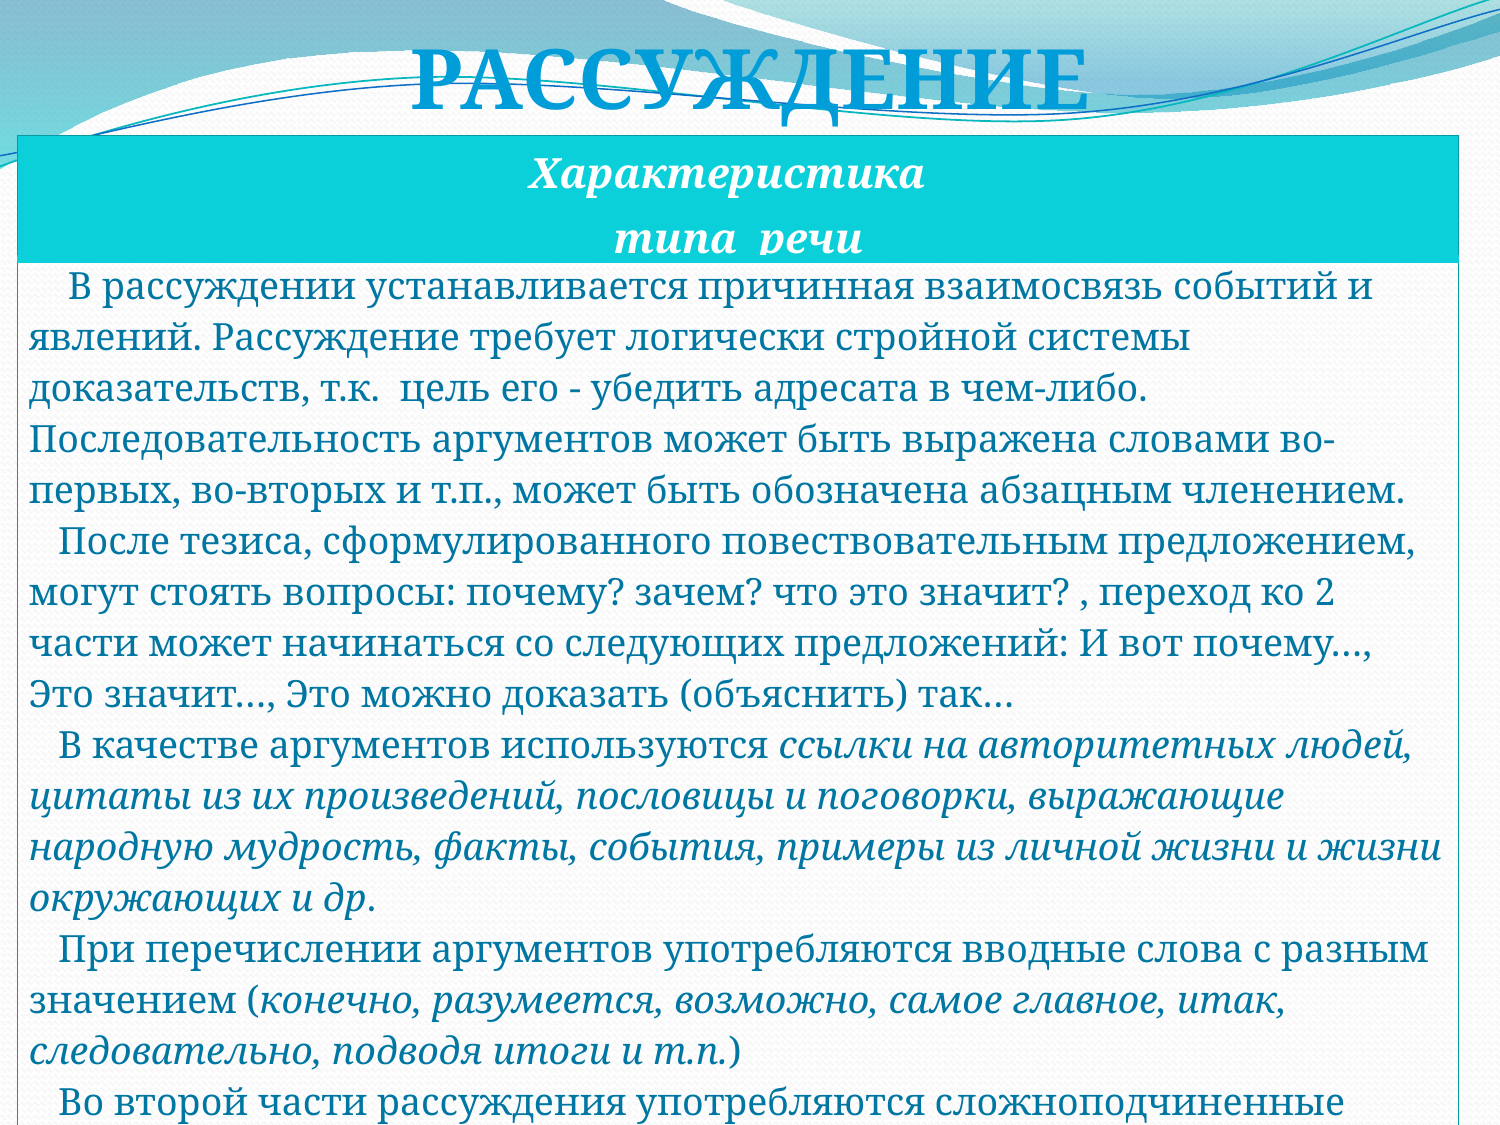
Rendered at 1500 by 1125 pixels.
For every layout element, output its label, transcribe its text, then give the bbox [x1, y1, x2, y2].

text_box РАССУЖДЕНИЕ [395, 19, 1105, 134]
table_cell В рассуждении устанавливается причинная взаимосвязь событий и явлений. Рассуждение требует логически стройной системы доказательств, т.к. цель его - убедить адресата в чем-либо. Последовательность аргументов может быть выражена словами во-первых, во-вторых и т.п., может быть обозначена абзацным членением. После тезиса, сформулированного повествовательным предложением, могут стоять вопросы: почему? зачем? что это значит? , переход ко 2 части может начинаться со следующих предложений: И вот почему…, Это значит…, Это можно доказать (объяснить) так… В качестве аргументов используются ссылки на авторитетных людей, цитаты из их произведений, пословицы и поговорки, выражающие народную мудрость, факты, события, примеры из личной жизни и жизни окружающих и др. При перечислении аргументов употребляются вводные слова с разным значением (конечно, разумеется, возможно, самое главное, итак, следовательно, подводя итоги и т.п.) Во второй части рассуждения употребляются сложноподчиненные предложения с союзами потому что, так как, ибо, поэтому, вследствие того что и т.п. [18, 263, 1458, 1125]
table_header Характеристика типа речи [18, 136, 1458, 255]
